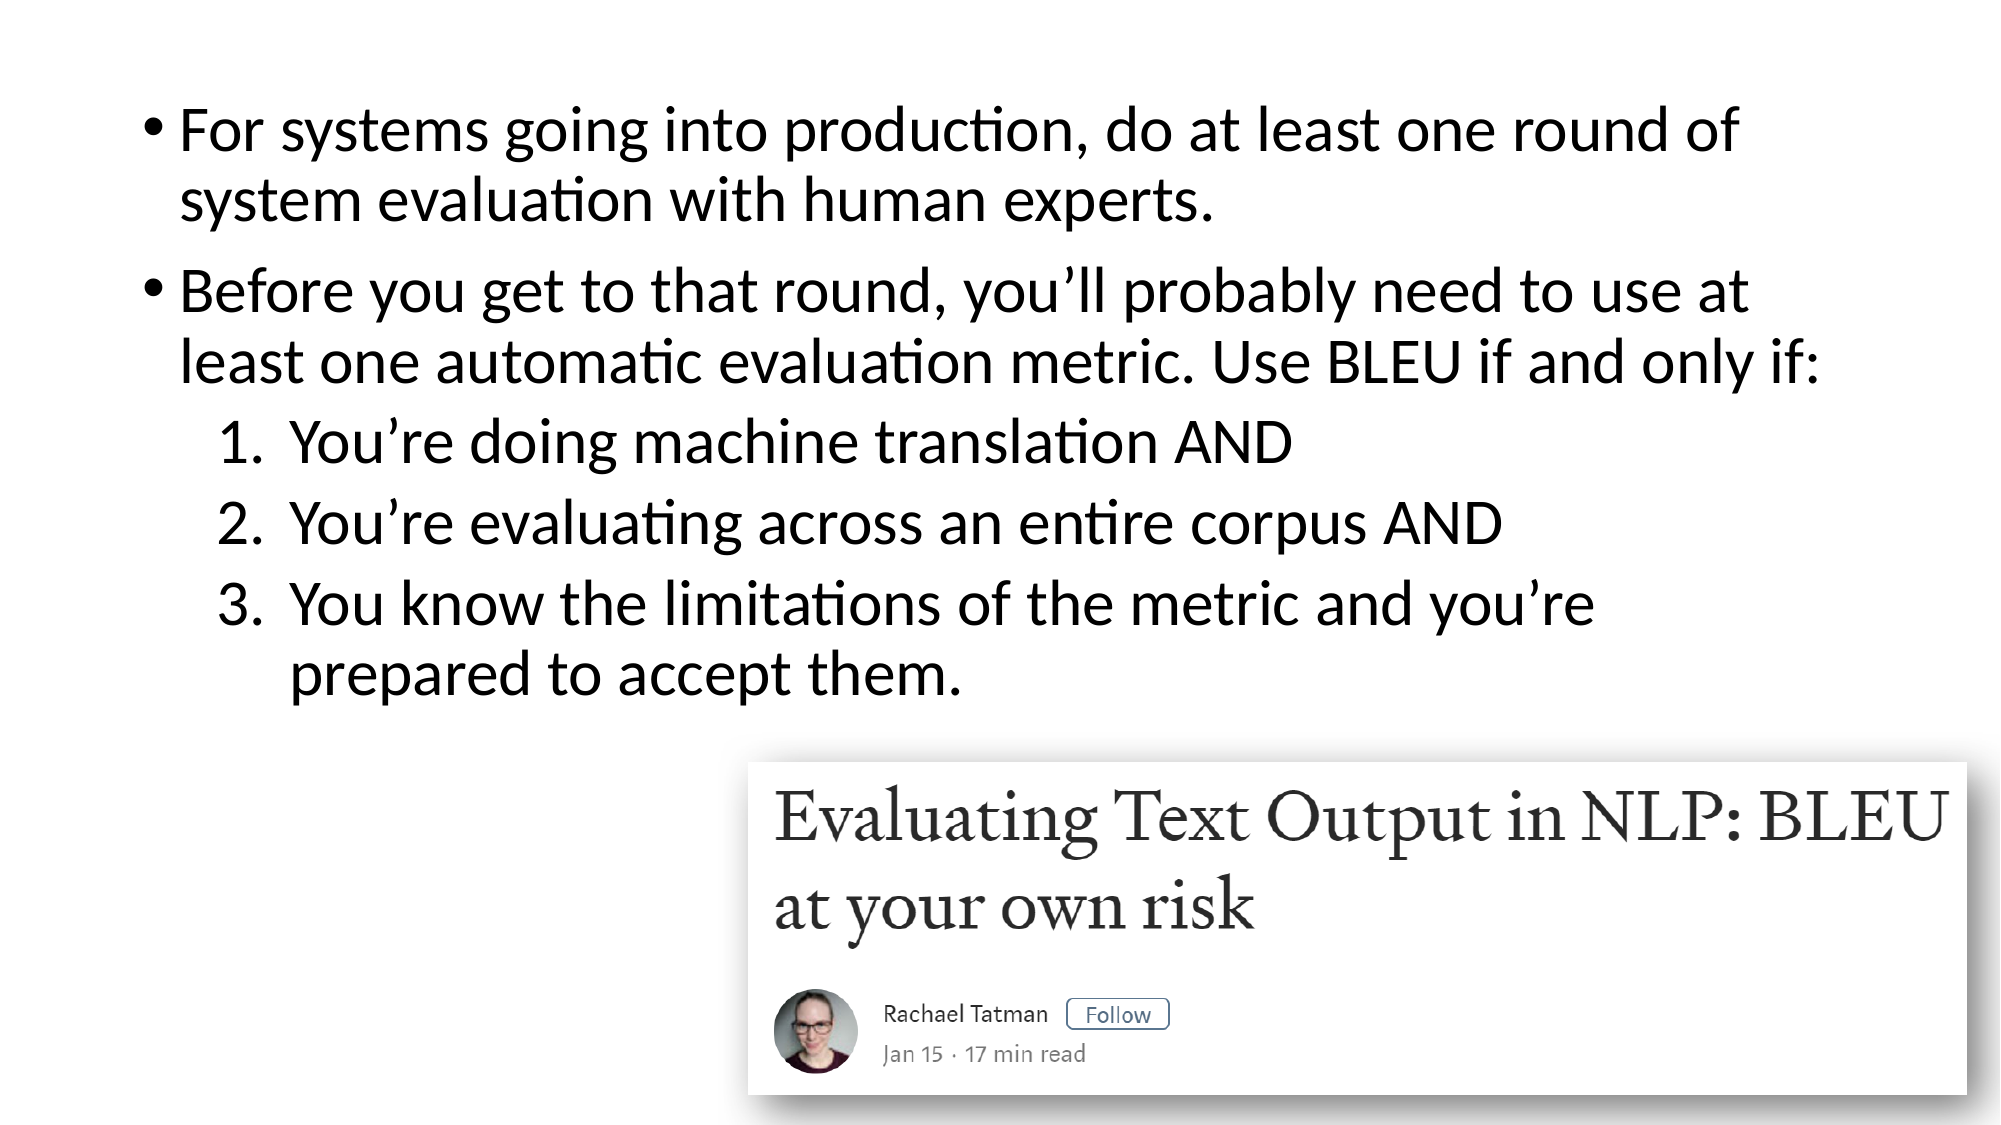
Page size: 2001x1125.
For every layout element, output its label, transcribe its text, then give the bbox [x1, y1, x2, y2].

picture [748, 762, 1967, 1095]
list For systems going into production, do at least one round of system evaluation with human experts. Before you get to that round, you’ll probably need to use at least one automatic evaluation metric. Use BLEU if and only if: You’re doing machine translation AND You’re evaluating across an entire corpus AND You know the limitations of the metric and you’re prepared to accept them. [127, 87, 1853, 750]
